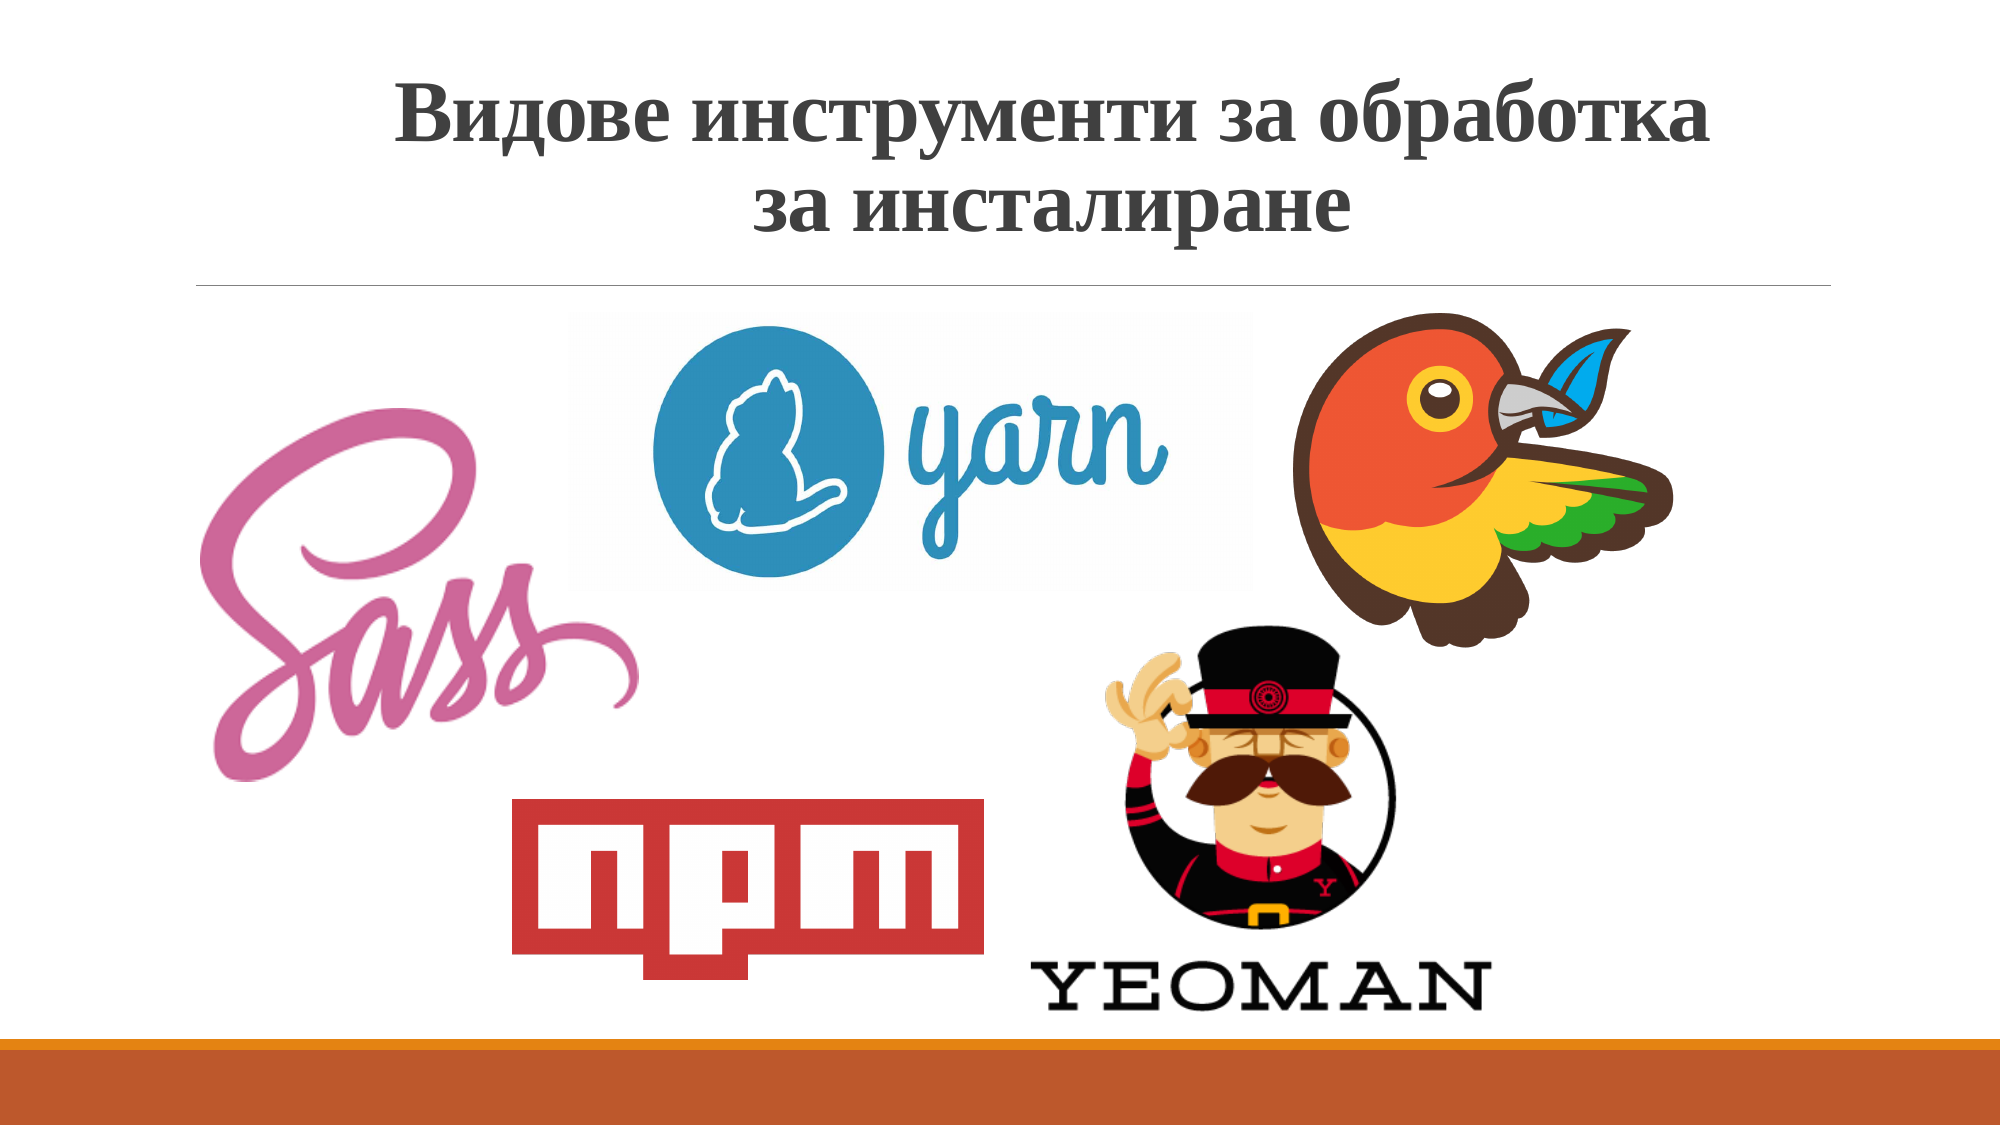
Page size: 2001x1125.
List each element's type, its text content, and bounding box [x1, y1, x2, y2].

picture [1005, 312, 1674, 1038]
picture [199, 312, 1254, 783]
title Видове инструменти за обработка за инсталиране [178, 61, 1928, 257]
picture [511, 798, 984, 981]
